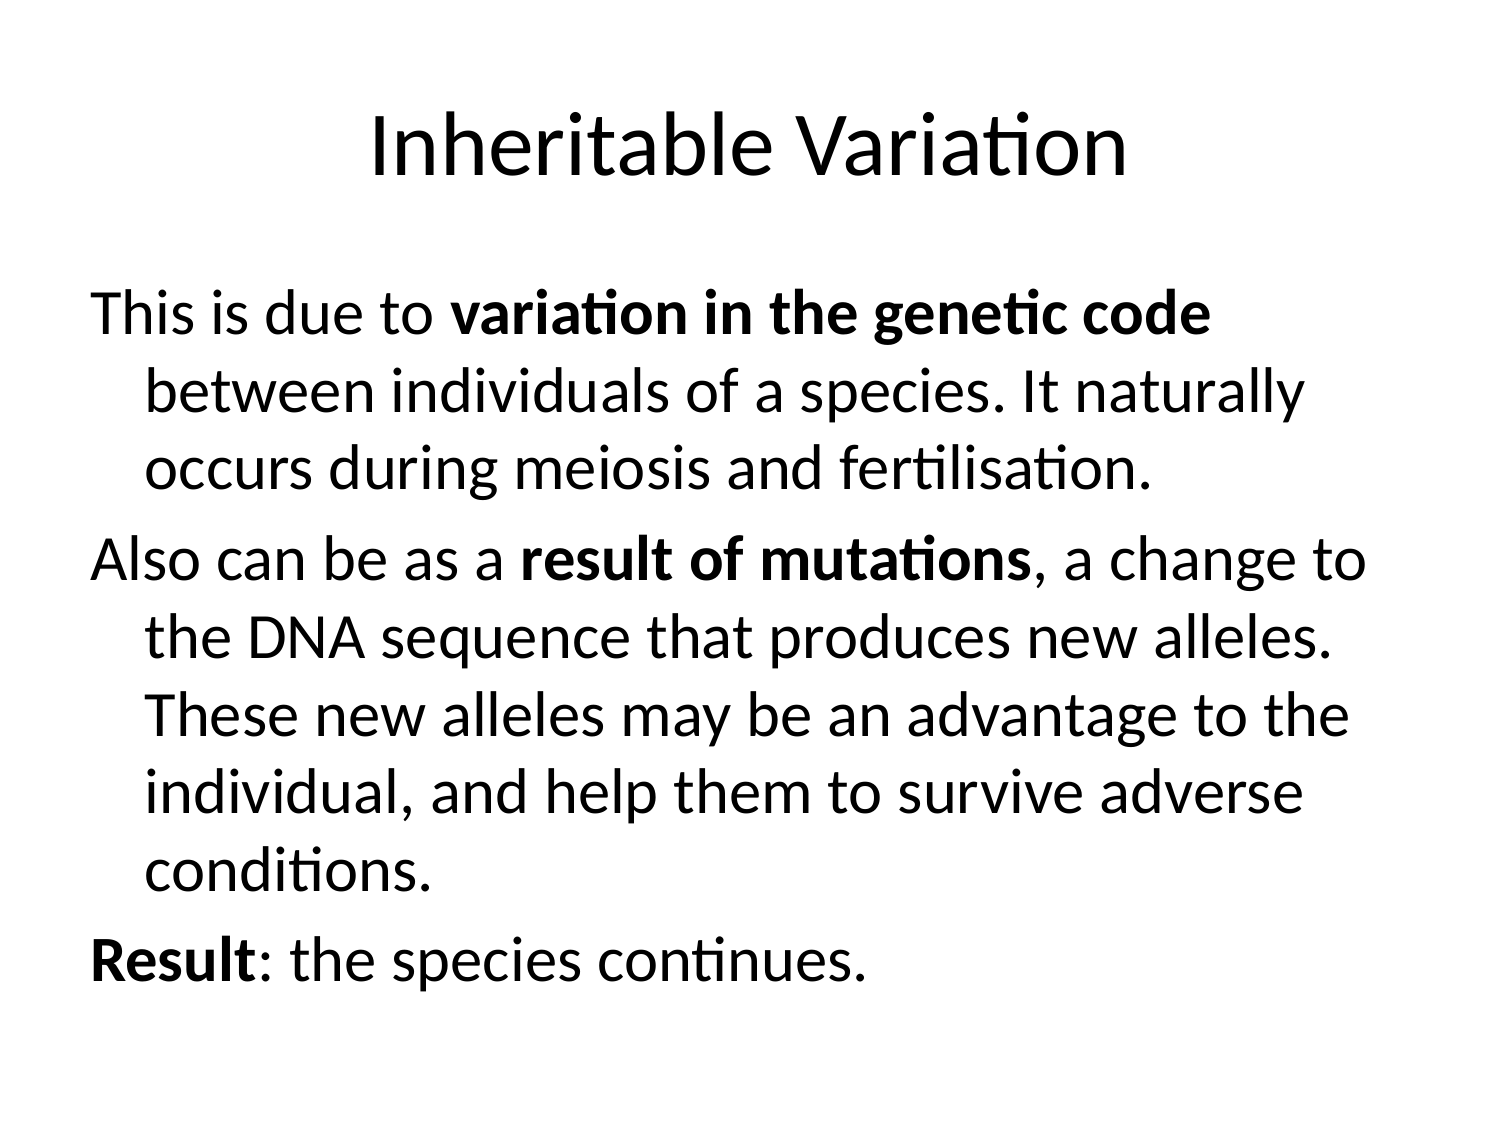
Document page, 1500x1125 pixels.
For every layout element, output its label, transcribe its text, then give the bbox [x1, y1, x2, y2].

list This is due to variation in the genetic code between individuals of a species. It naturally occurs during meiosis and fertilisation. Also can be as a result of mutations, a change to the DNA sequence that produces new alleles. These new alleles may be an advantage to the individual, and help them to survive adverse conditions. Result: the species continues. [75, 262, 1425, 1005]
title Inheritable Variation [75, 45, 1425, 233]
